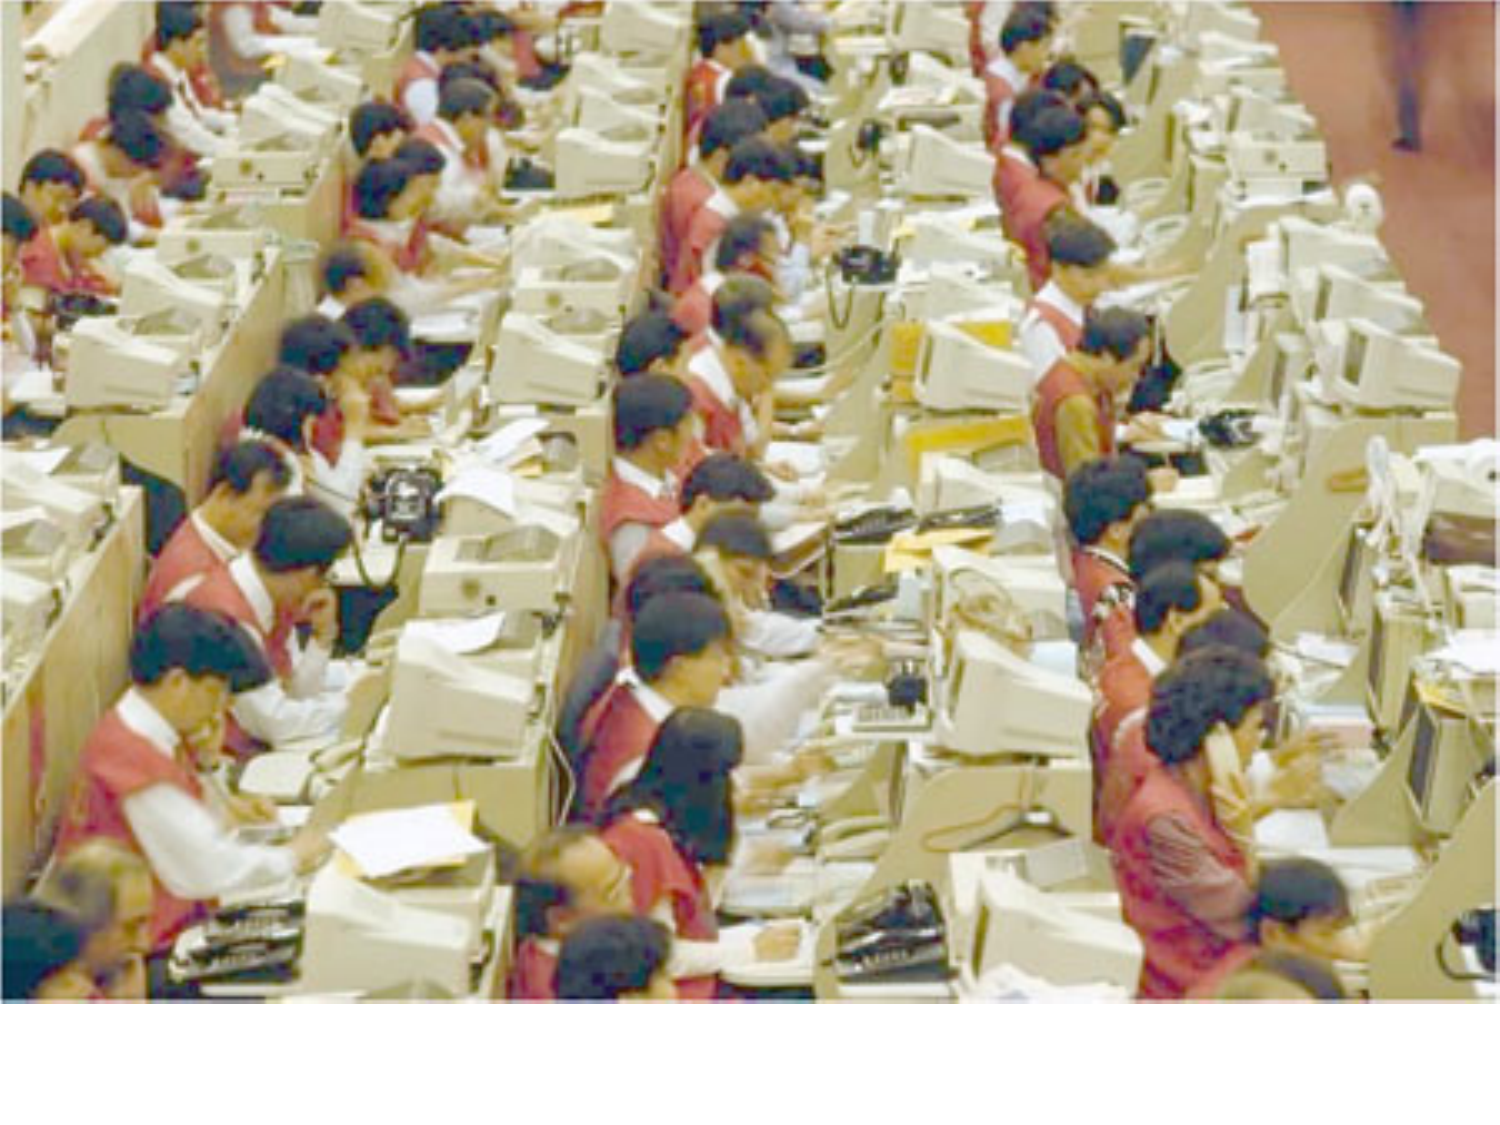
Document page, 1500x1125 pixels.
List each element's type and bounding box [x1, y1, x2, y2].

picture [0, 0, 1500, 1004]
